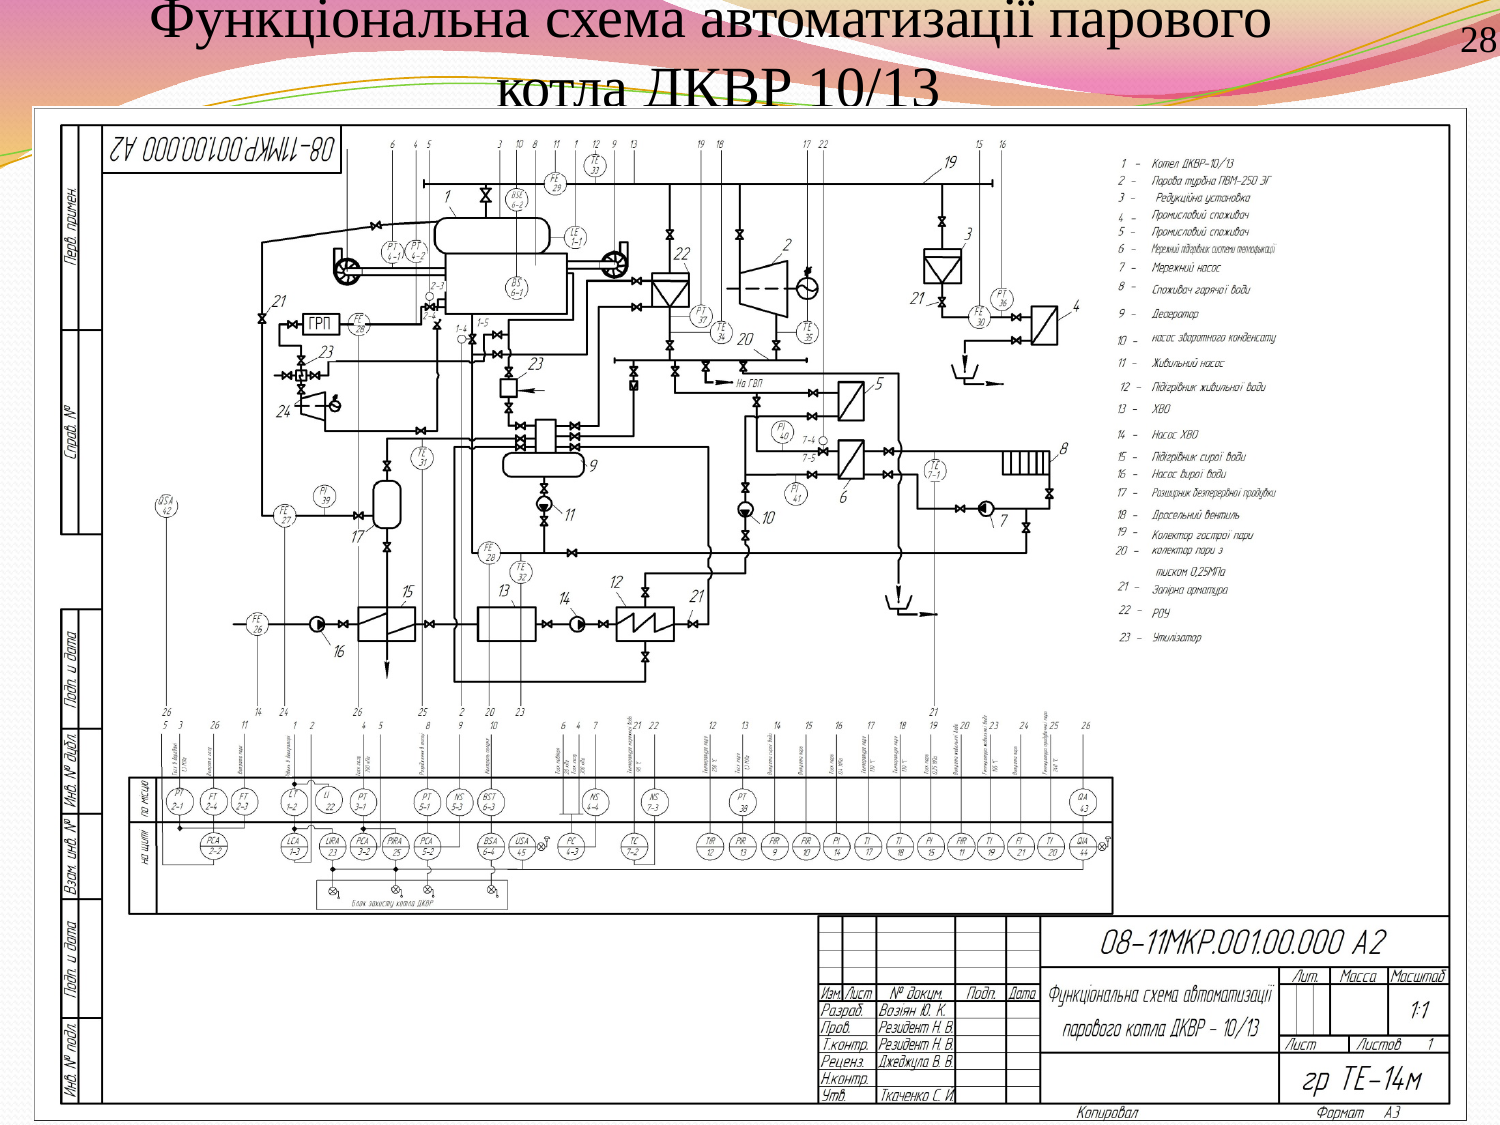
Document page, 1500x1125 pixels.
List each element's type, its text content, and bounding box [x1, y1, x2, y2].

slide_number 28 [1372, 0, 1498, 60]
text_box Функціональна схема автоматизації парового котла ДКВР 10/13 [134, 0, 1303, 105]
picture [32, 105, 1468, 1123]
